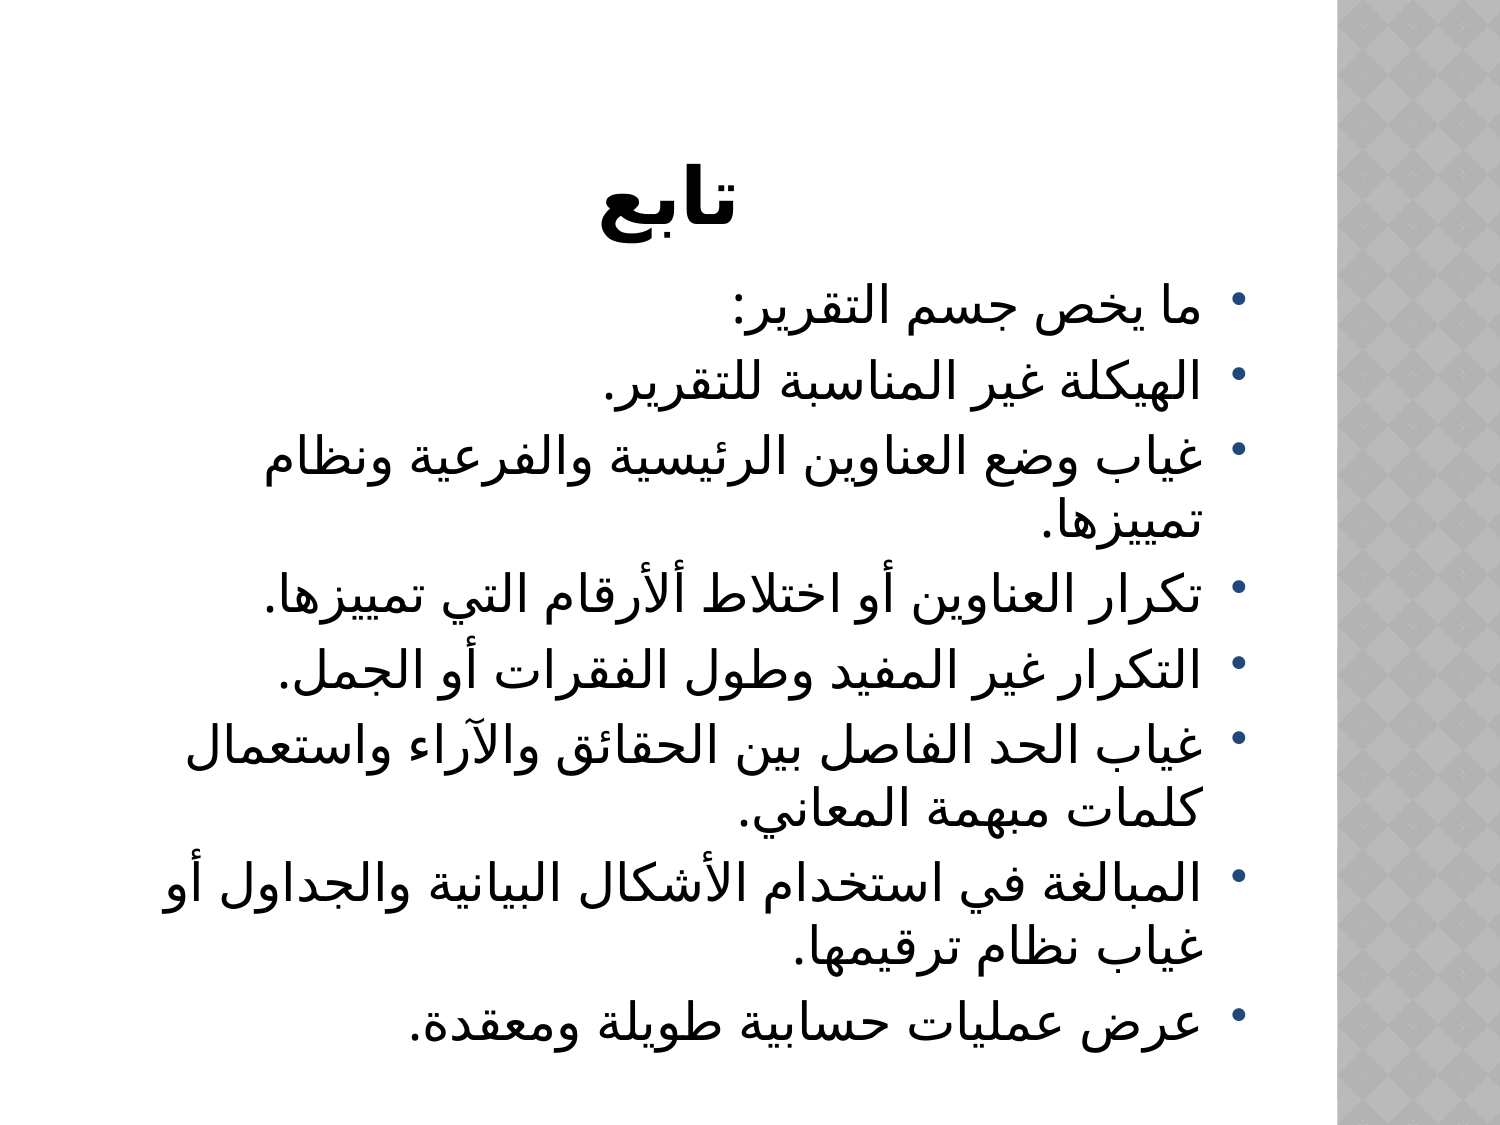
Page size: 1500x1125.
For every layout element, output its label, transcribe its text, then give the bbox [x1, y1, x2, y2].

title تابع [75, 52, 1263, 240]
list ما يخص جسم التقرير: الهيكلة غير المناسبة للتقرير. غياب وضع العناوين الرئيسية والفرعية ونظام تمييزها. تكرار العناوين أو اختلاط ألأرقام التي تمييزها. التكرار غير المفيد وطول الفقرات أو الجمل. غياب الحد الفاصل بين الحقائق والآراء واستعمال كلمات مبهمة المعاني. المبالغة في استخدام الأشكال البيانية والجداول أو غياب نظام ترقيمها. عرض عمليات حسابية طويلة ومعقدة. [75, 264, 1263, 1059]
